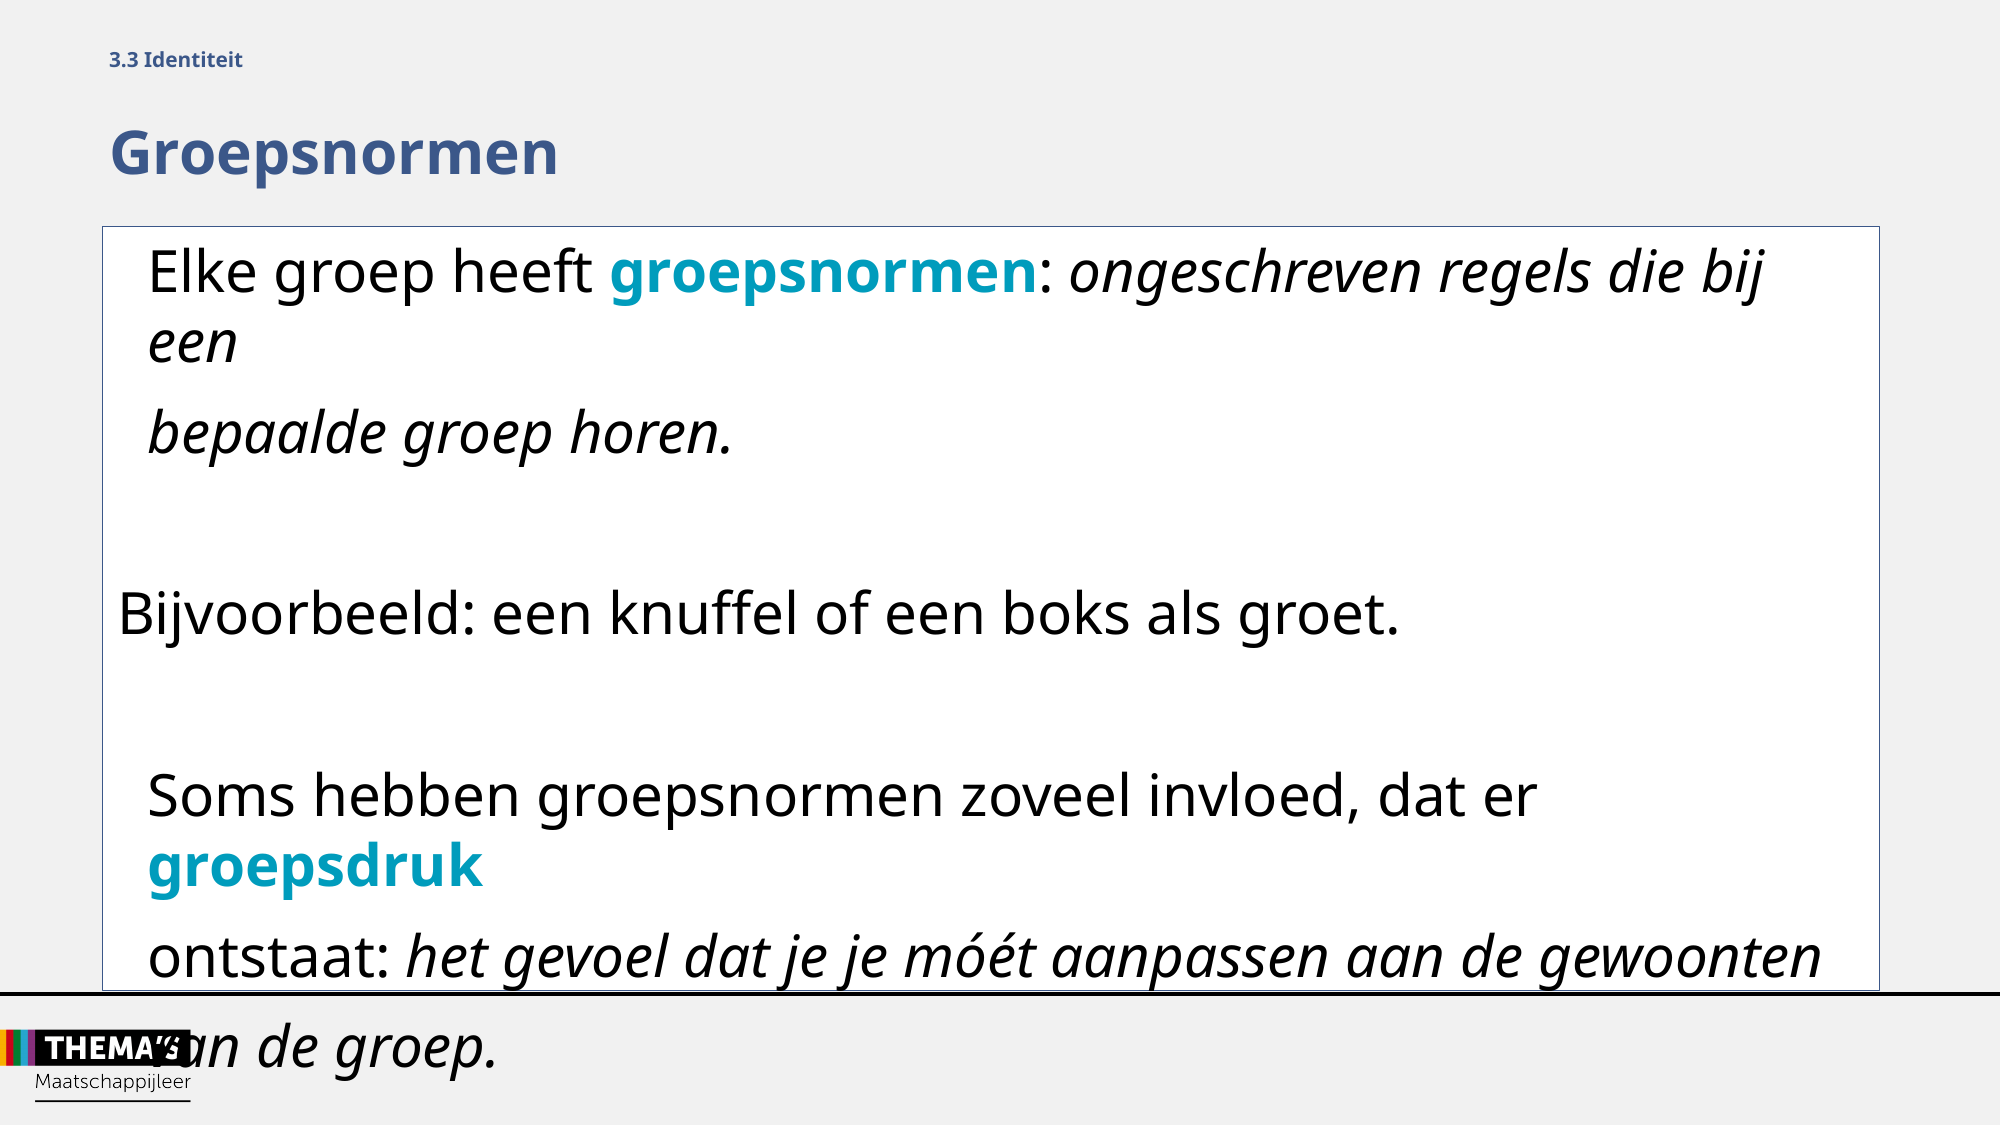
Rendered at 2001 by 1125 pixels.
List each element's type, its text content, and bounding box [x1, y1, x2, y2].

picture [0, 993, 203, 1125]
list Groepsnormen [94, 114, 1879, 205]
list 3.3 Identiteit [94, 33, 941, 88]
list Elke groep heeft groepsnormen: ongeschreven regels die bij een bepaalde groep horen. Bijvoorbeeld: een knuffel of een boks als groet. Soms hebben groepsnormen zoveel invloed, dat er groepsdruk ontstaat: het gevoel dat je je móét aanpassen aan de gewoonten van de groep. [102, 226, 1880, 991]
